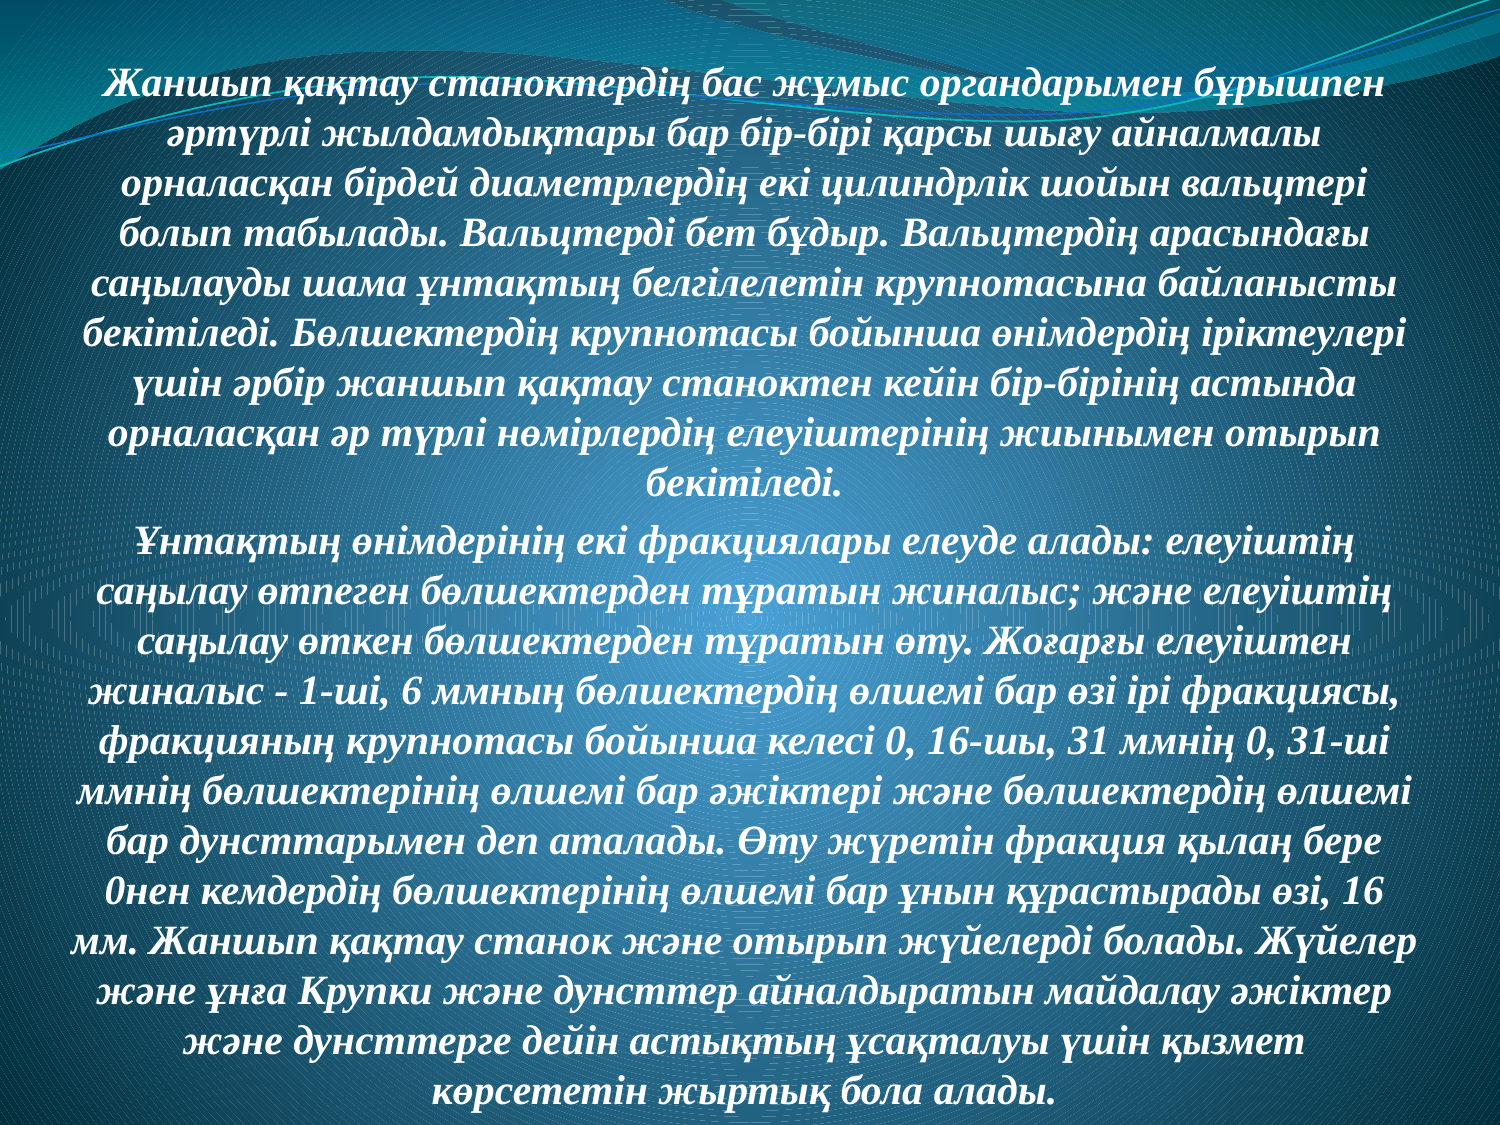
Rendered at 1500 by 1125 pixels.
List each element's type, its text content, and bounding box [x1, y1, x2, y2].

subtitle Жаншып қақтау станоктердiң бас жұмыс органдарымен бұрышпен әртүрлi жылдамдықтары бар бiр-бiрi қарсы шығу айналмалы орналасқан бiрдей диаметрлердiң екi цилиндрлiк шойын вальцтерi болып табылады. Вальцтердi бет бұдыр. Вальцтердiң арасындағы саңылауды шама ұнтақтың белгiлелетiн крупнотасына байланысты бекiтiледi. Бөлшектердiң крупнотасы бойынша өнiмдердiң iрiктеулерi үшiн әрбiр жаншып қақтау станоктен кейiн бiр-бiрiнiң астында орналасқан әр түрлi нөмiрлердiң елеуiштерiнiң жиынымен отырып бекiтiледi. Ұнтақтың өнiмдерiнiң екi фракциялары елеуде алады: елеуiштiң саңылау өтпеген бөлшектерден тұратын жиналыс; және елеуiштiң саңылау өткен бөлшектерден тұратын өту. Жоғарғы елеуiштен жиналыс - 1-шi, 6 ммның бөлшектердiң өлшемi бар өзi iрi фракциясы, фракцияның крупнотасы бойынша келесi 0, 16-шы, 31 ммнiң 0, 31-шi ммнiң бөлшектерiнiң өлшемi бар әжiктерi және бөлшектердiң өлшемi бар дунсттарымен деп аталады. Өту жүретiн фракция қылаң бере 0нен кемдердiң бөлшектерiнiң өлшемi бар ұнын құрастырады өзi, 16 мм. Жаншып қақтау станок және отырып жүйелердi болады. Жүйелер және ұнға Крупки және дунсттер айналдыратын майдалау әжiктер және дунсттерге дейiн астықтың ұсақталуы үшiн қызмет көрсететiн жыртық бола алады. [70, 46, 1430, 818]
